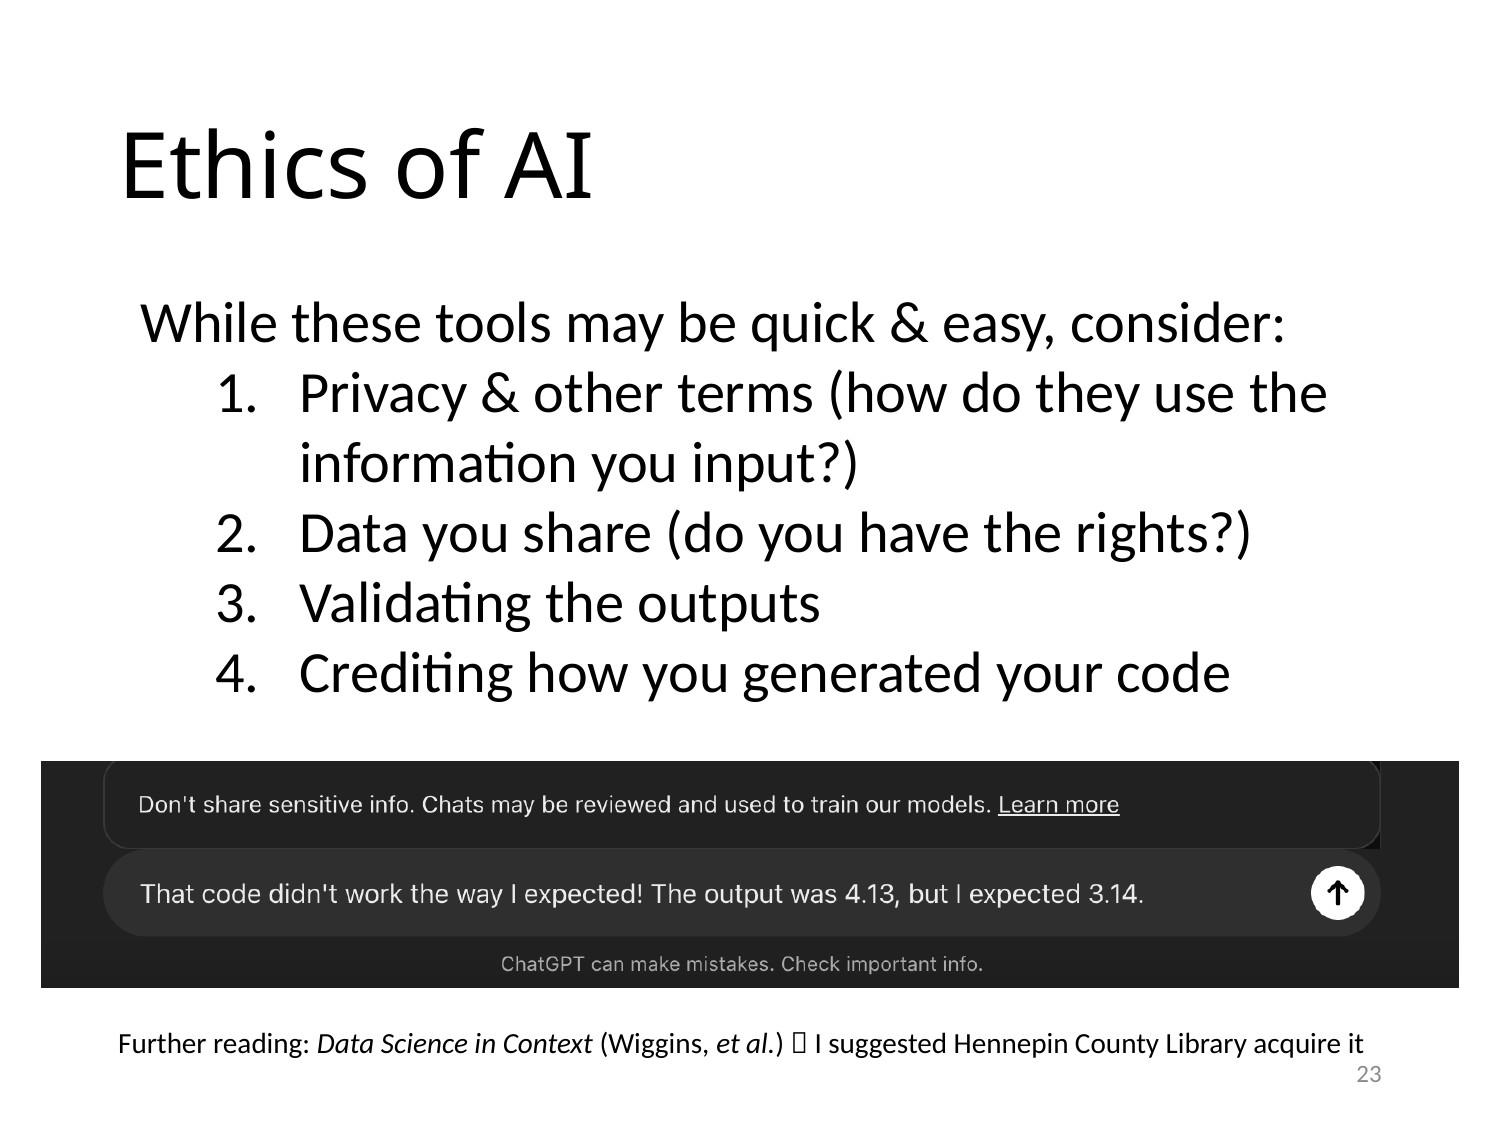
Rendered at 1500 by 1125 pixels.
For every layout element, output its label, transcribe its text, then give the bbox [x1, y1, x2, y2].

text_box Further reading: Data Science in Context (Wiggins, et al.)  I suggested Hennepin County Library acquire it [103, 1017, 1387, 1068]
slide_number 23 [1059, 1042, 1397, 1103]
text_box While these tools may be quick & easy, consider: Privacy & other terms (how do they use the information you input?) Data you share (do you have the rights?) Validating the outputs Crediting how you generated your code [125, 277, 1346, 712]
title Ethics of AI [103, 59, 1397, 278]
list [41, 761, 1459, 988]
